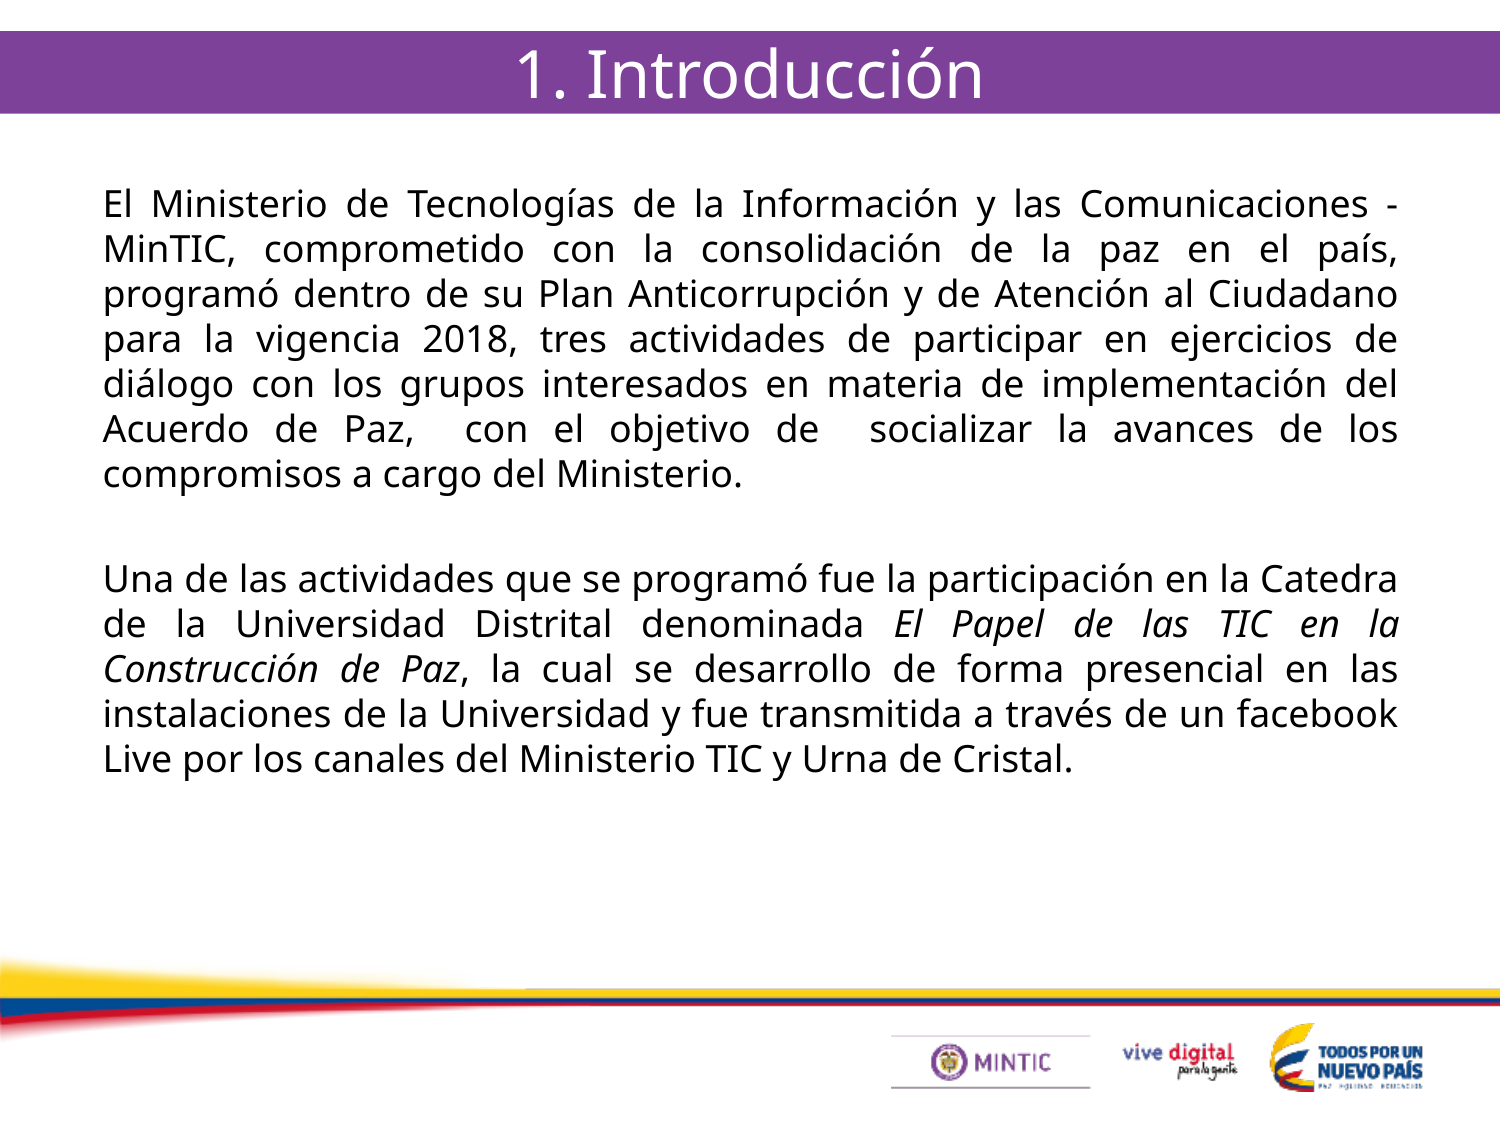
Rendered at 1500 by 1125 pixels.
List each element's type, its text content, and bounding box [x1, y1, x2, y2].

picture [0, 951, 1500, 1092]
list El Ministerio de Tecnologías de la Información y las Comunicaciones - MinTIC, comprometido con la consolidación de la paz en el país, programó dentro de su Plan Anticorrupción y de Atención al Ciudadano para la vigencia 2018, tres actividades de participar en ejercicios de diálogo con los grupos interesados en materia de implementación del Acuerdo de Paz, con el objetivo de socializar la avances de los compromisos a cargo del Ministerio. Una de las actividades que se programó fue la participación en la Catedra de la Universidad Distrital denominada El Papel de las TIC en la Construcción de Paz, la cual se desarrollo de forma presencial en las instalaciones de la Universidad y fue transmitida a través de un facebook Live por los canales del Ministerio TIC y Urna de Cristal. [64, 172, 1415, 709]
title 1. Introducción [0, 29, 1500, 116]
